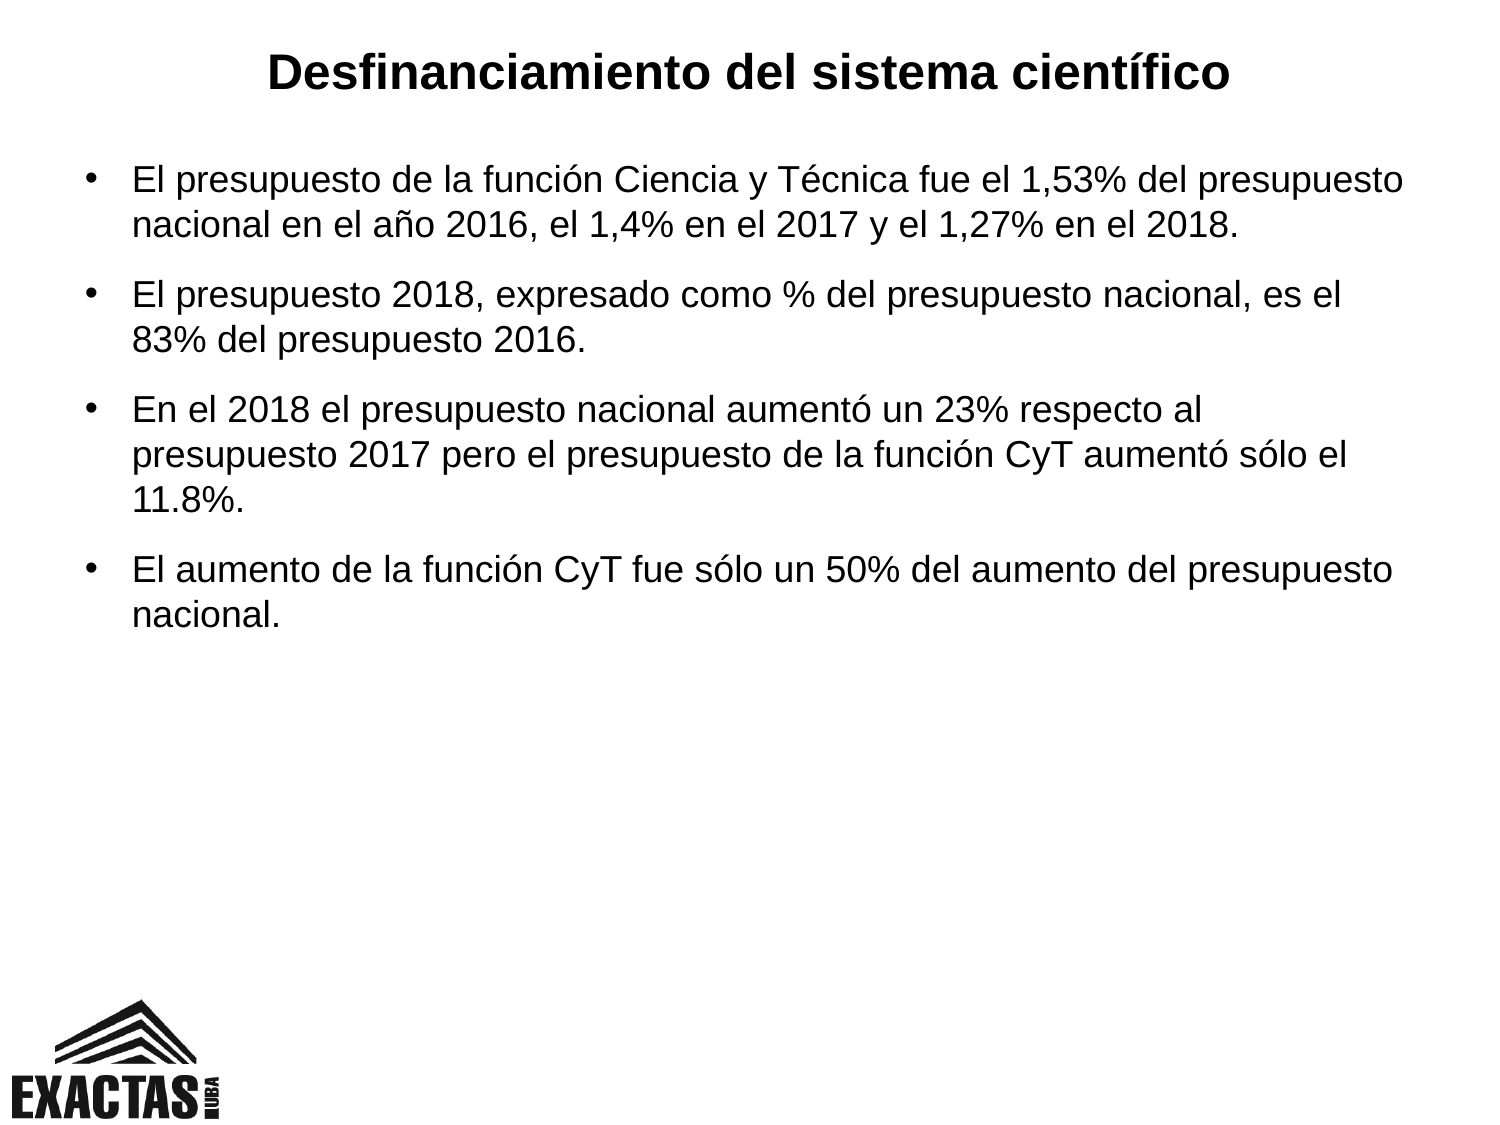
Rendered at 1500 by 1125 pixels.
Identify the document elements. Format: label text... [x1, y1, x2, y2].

text_box Desfinanciamiento del sistema científico [0, 32, 1500, 107]
text_box El presupuesto de la función Ciencia y Técnica fue el 1,53% del presupuesto nacional en el año 2016, el 1,4% en el 2017 y el 1,27% en el 2018. El presupuesto 2018, expresado como % del presupuesto nacional, es el 83% del presupuesto 2016. En el 2018 el presupuesto nacional aumentó un 23% respecto al presupuesto 2017 pero el presupuesto de la función CyT aumentó sólo el 11.8%. El aumento de la función CyT fue sólo un 50% del aumento del presupuesto nacional. [70, 147, 1429, 643]
picture [12, 999, 219, 1119]
